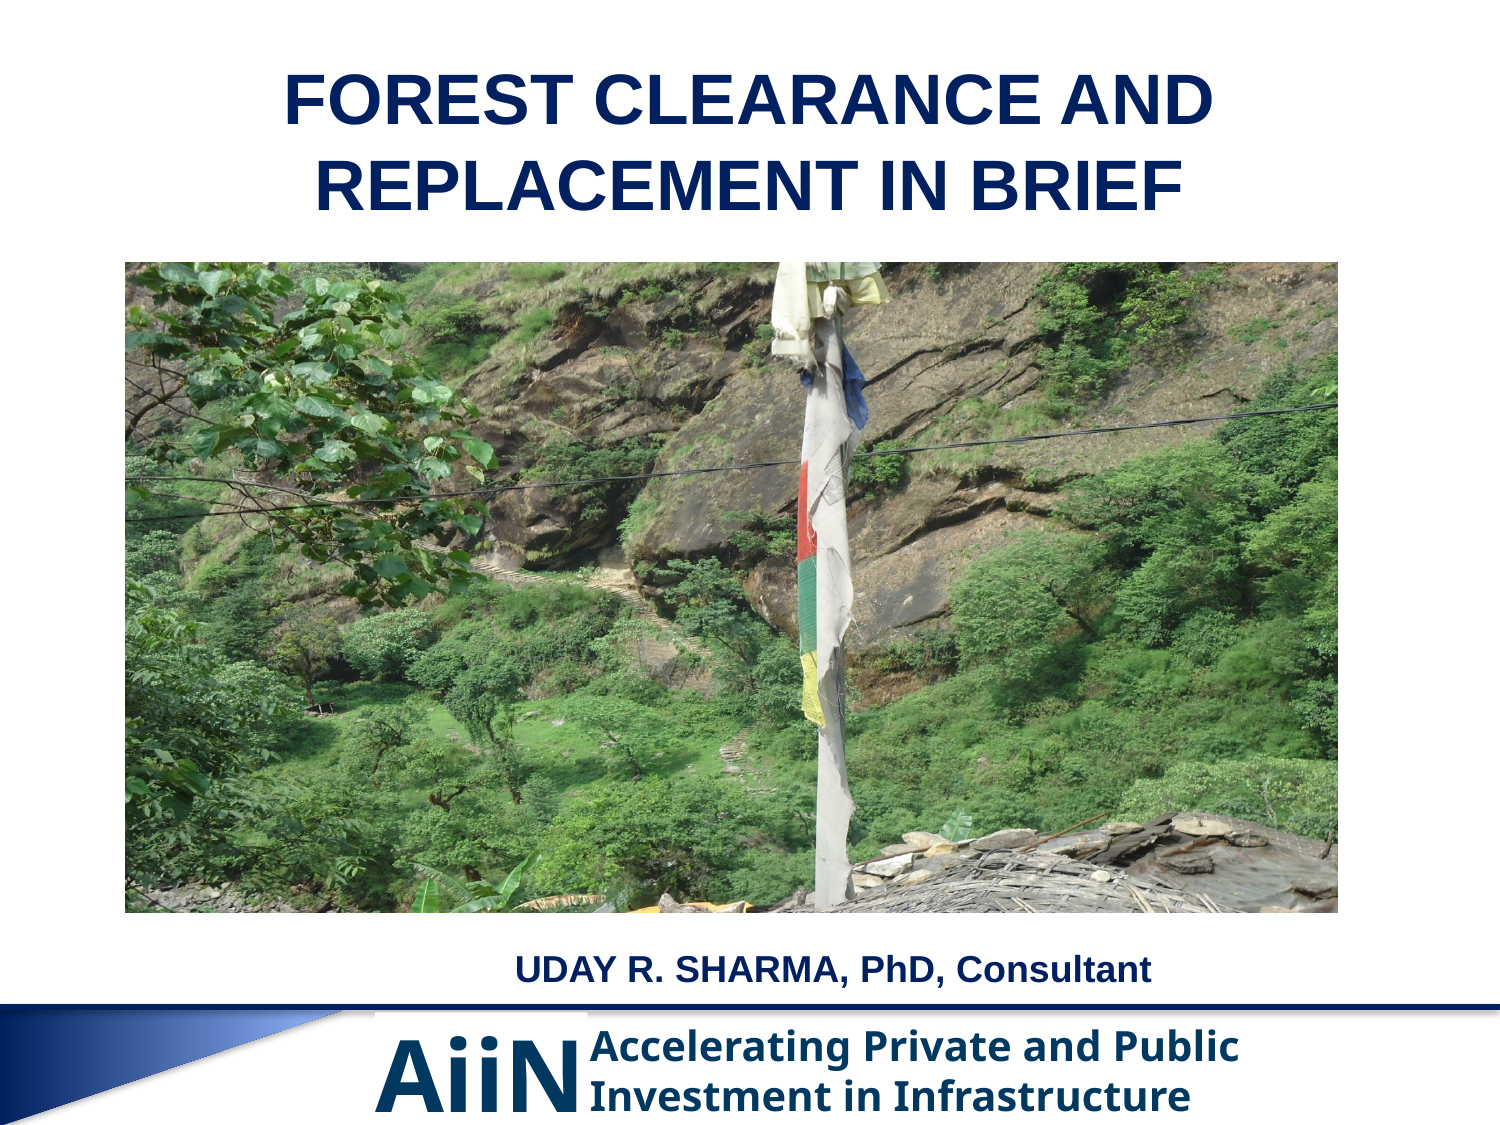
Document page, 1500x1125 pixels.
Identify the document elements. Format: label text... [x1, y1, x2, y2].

title FOREST CLEARANCE AND REPLACEMENT IN BRIEF [75, 45, 1425, 233]
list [124, 262, 1338, 913]
text_box UDAY R. SHARMA, PhD, Consultant [500, 937, 1300, 998]
